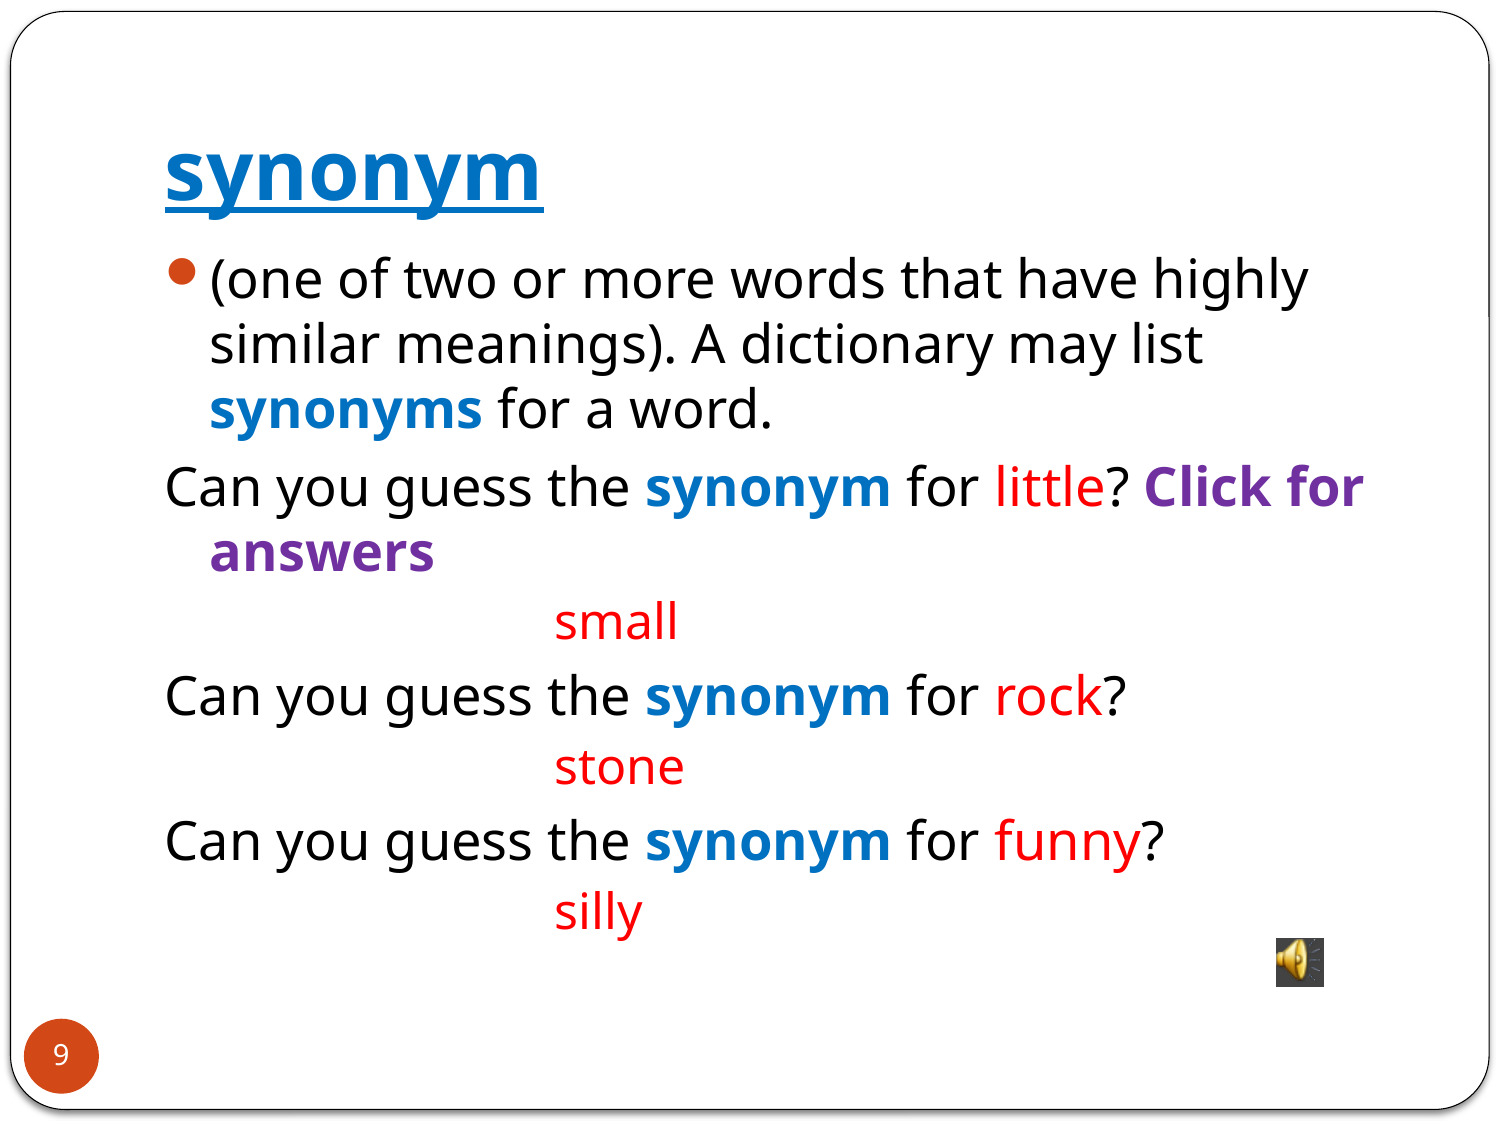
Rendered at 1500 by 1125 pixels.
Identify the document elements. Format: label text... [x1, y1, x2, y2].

title synonym [150, 45, 1425, 233]
picture [1274, 937, 1326, 988]
list (one of two or more words that have highly similar meanings). A dictionary may list synonyms for a word. Can you guess the synonym for little? Click for answers small Can you guess the synonym for rock? stone Can you guess the synonym for funny? silly [150, 237, 1425, 988]
slide_number 9 [23, 1018, 99, 1094]
